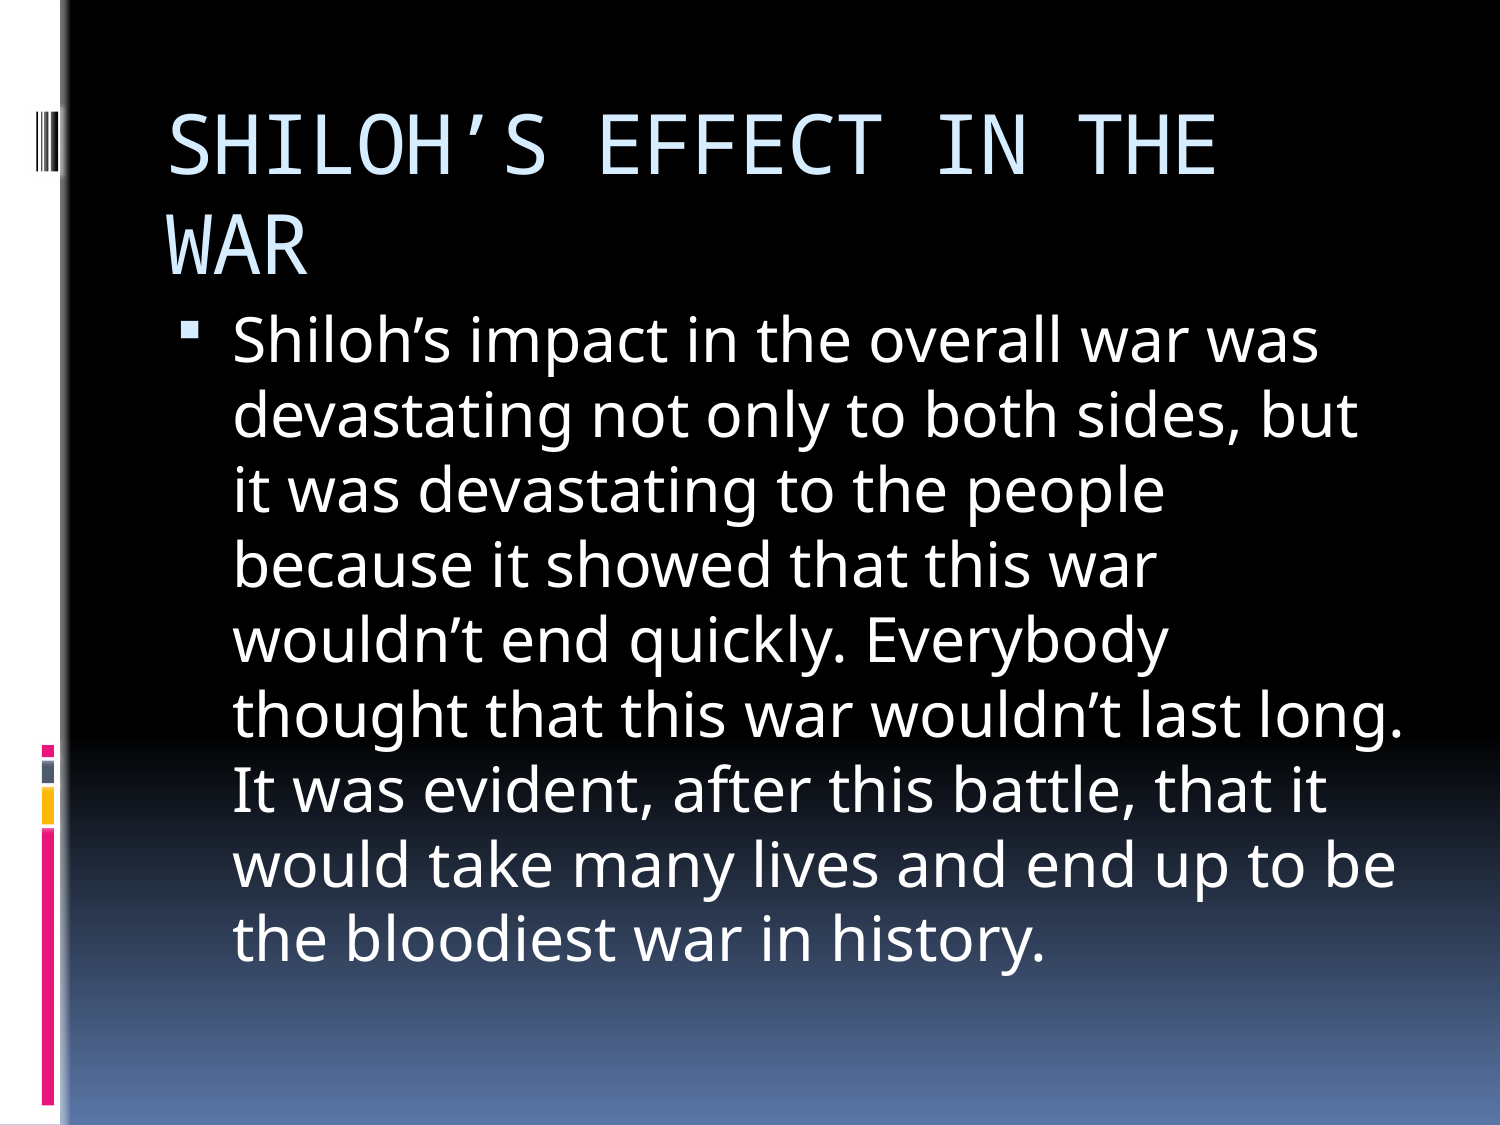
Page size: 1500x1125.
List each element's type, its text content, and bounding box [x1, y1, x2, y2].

title SHILOH’S EFFECT IN THE WAR [150, 83, 1425, 234]
list Shiloh’s impact in the overall war was devastating not only to both sides, but it was devastating to the people because it showed that this war wouldn’t end quickly. Everybody thought that this war wouldn’t last long. It was evident, after this battle, that it would take many lives and end up to be the bloodiest war in history. [150, 292, 1425, 1043]
